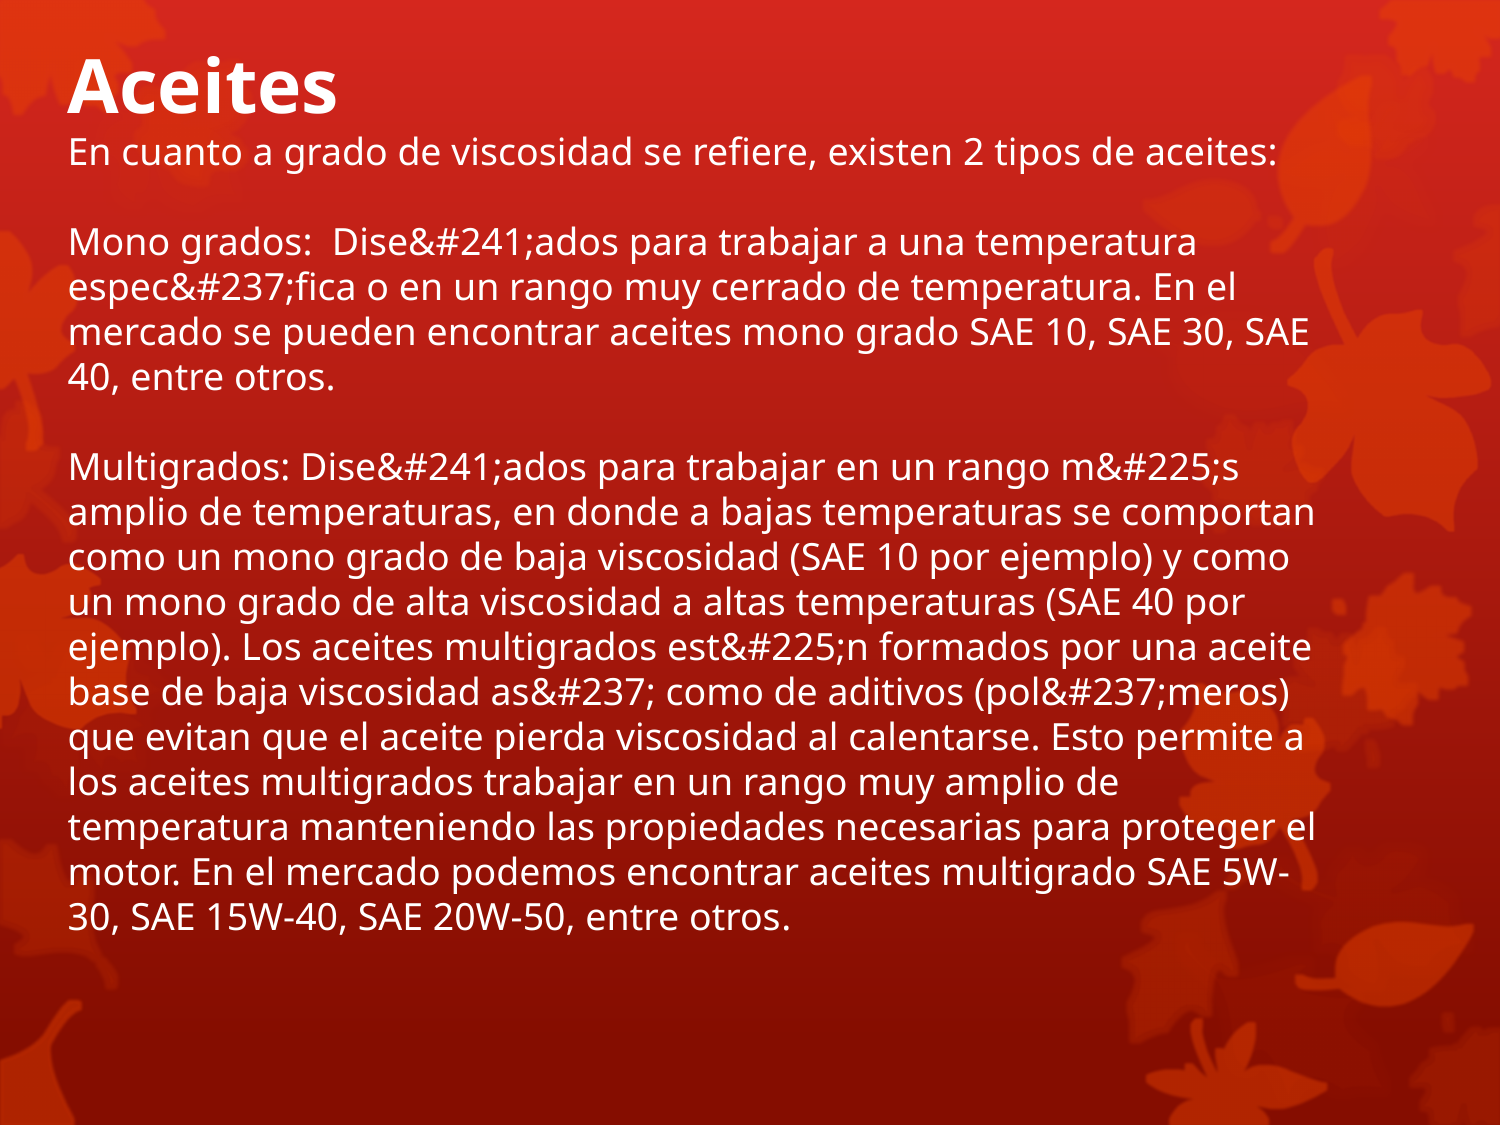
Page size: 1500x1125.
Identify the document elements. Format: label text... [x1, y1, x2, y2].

text_box Aceites En cuanto a grado de viscosidad se refiere, existen 2 tipos de aceites: Mono grados: Dise&#241;ados para trabajar a una temperatura espec&#237;fica o en un rango muy cerrado de temperatura. En el mercado se pueden encontrar aceites mono grado SAE 10, SAE 30, SAE 40, entre otros. Multigrados: Dise&#241;ados para trabajar en un rango m&#225;s amplio de temperaturas, en donde a bajas temperaturas se comportan como un mono grado de baja viscosidad (SAE 10 por ejemplo) y como un mono grado de alta viscosidad a altas temperaturas (SAE 40 por ejemplo). Los aceites multigrados est&#225;n formados por una aceite base de baja viscosidad as&#237; como de aditivos (pol&#237;meros) que evitan que el aceite pierda viscosidad al calentarse. Esto permite a los aceites multigrados trabajar en un rango muy amplio de temperatura manteniendo las propiedades necesarias para proteger el motor. En el mercado podemos encontrar aceites multigrado SAE 5W-30, SAE 15W-40, SAE 20W-50, entre otros. [53, 30, 1353, 946]
